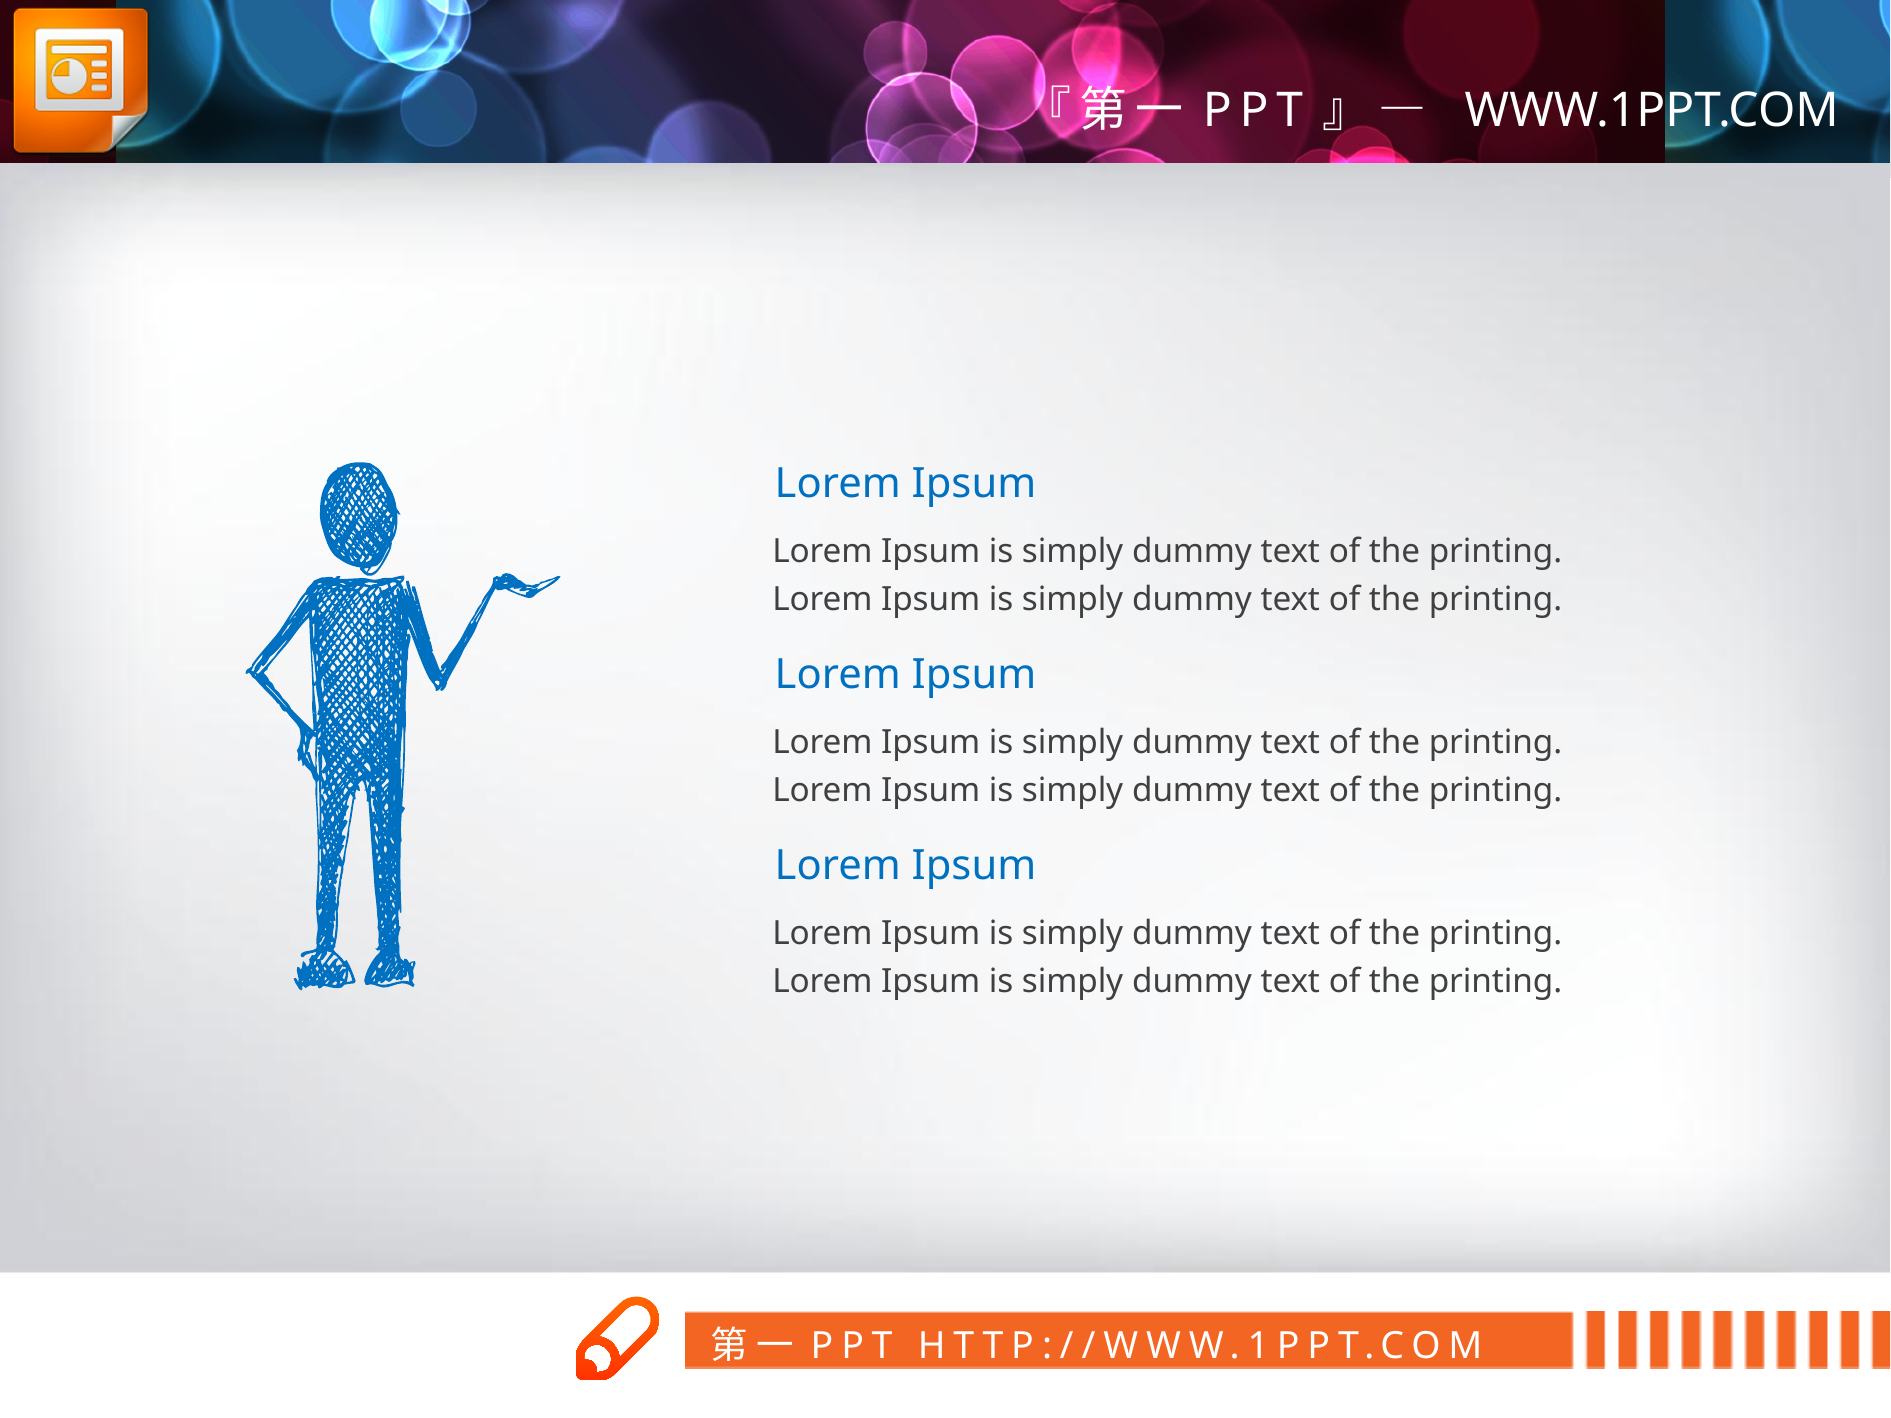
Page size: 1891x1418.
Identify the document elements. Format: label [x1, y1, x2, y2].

text_box [244, 461, 561, 992]
picture [0, 0, 1891, 1275]
picture [685, 1311, 1891, 1369]
text_box [757, 448, 1658, 1005]
